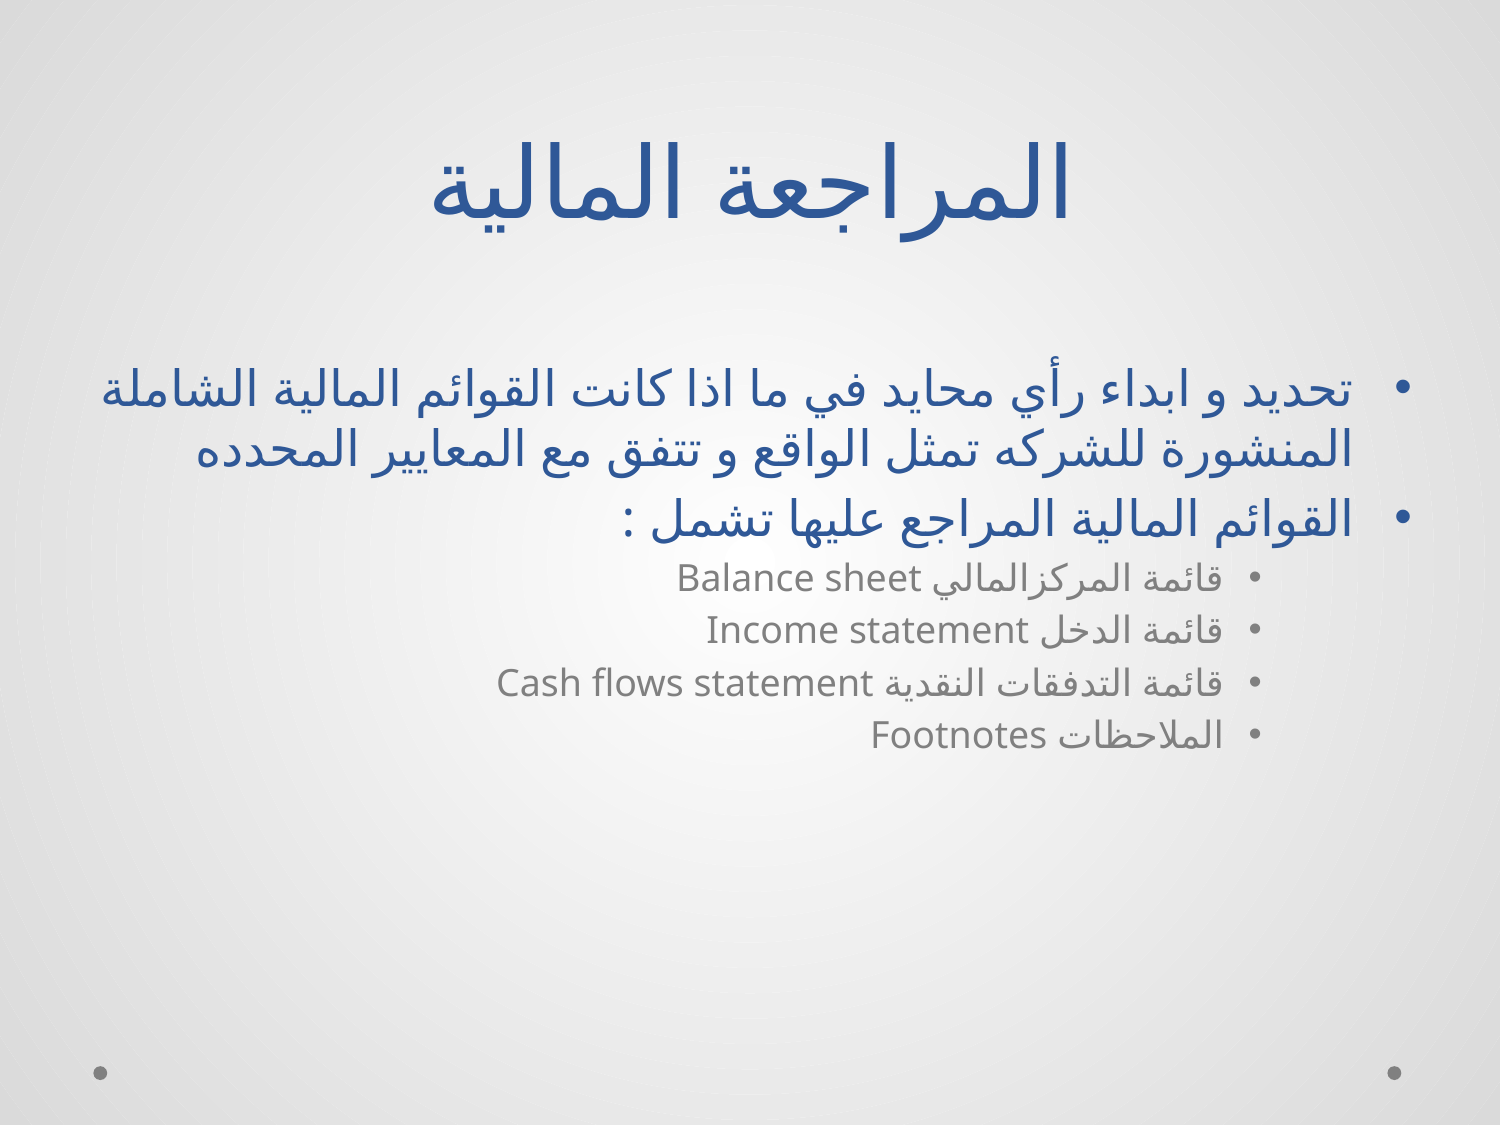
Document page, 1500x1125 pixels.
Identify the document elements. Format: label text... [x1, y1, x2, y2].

title المراجعة المالية [76, 0, 1427, 247]
list تحديد و ابداء رأي محايد في ما اذا كانت القوائم المالية الشاملة المنشورة للشركه تمثل الواقع و تتفق مع المعايير المحدده القوائم المالية المراجع عليها تشمل : قائمة المركزالمالي Balance sheet قائمة الدخل Income statement قائمة التدفقات النقدية Cash flows statement الملاحظات Footnotes [76, 278, 1427, 1022]
